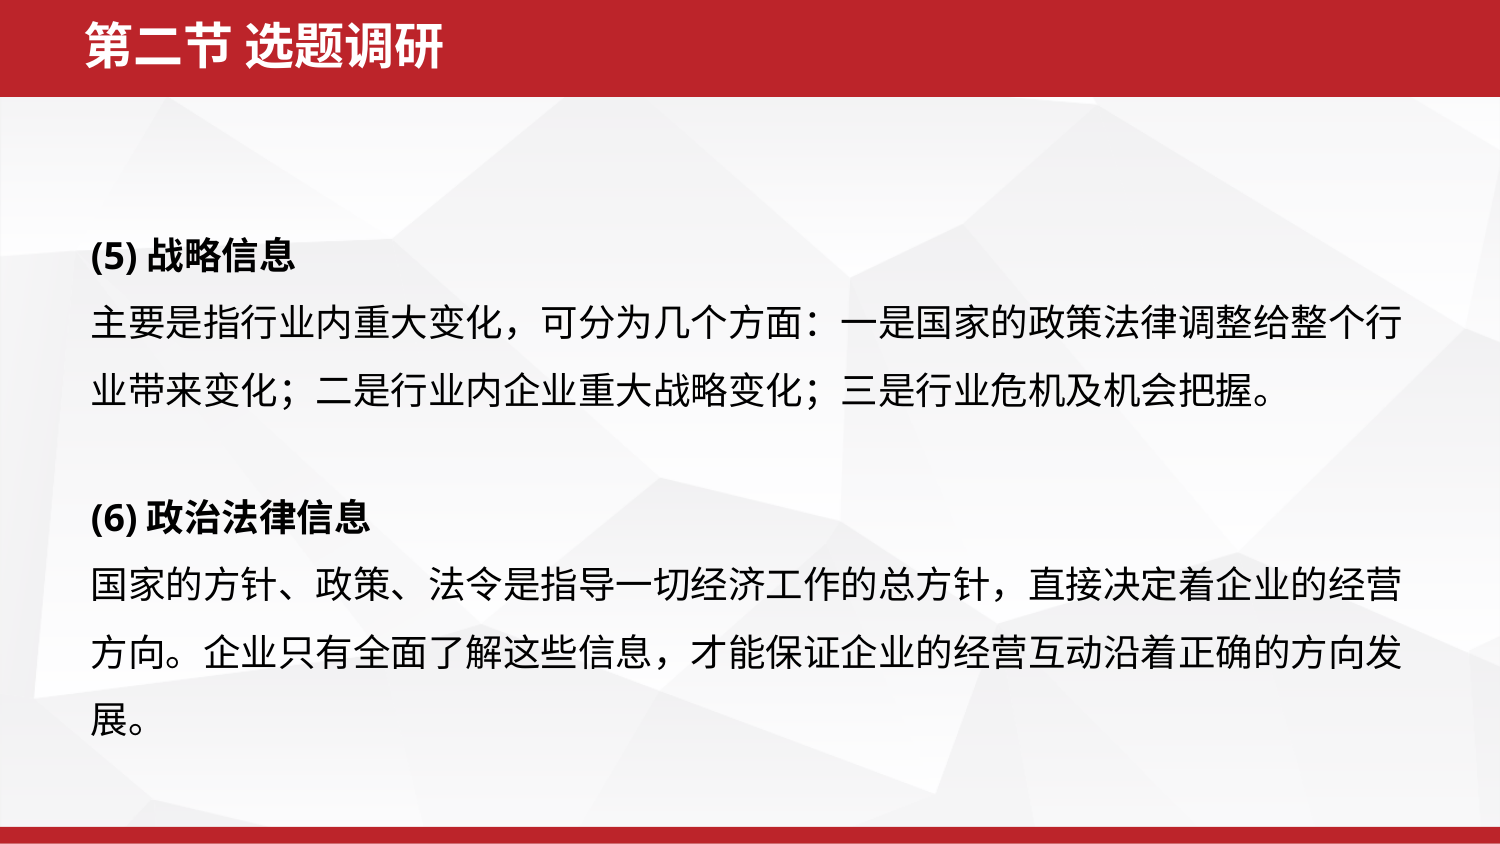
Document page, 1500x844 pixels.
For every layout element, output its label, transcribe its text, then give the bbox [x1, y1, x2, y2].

text_box (5)战略信息 主要是指行业内重大变化，可分为几个方面：一是国家的政策法律调整给整个行业带来变化；二是行业内企业重大战略变化；三是行业危机及机会把握。 [79, 203, 1446, 418]
text_box (6)政治法律信息 国家的方针、政策、法令是指导一切经济工作的总方针，直接决定着企业的经营方向。企业只有全面了解这些信息，才能保证企业的经营互动沿着正确的方向发展。 [79, 465, 1446, 747]
picture [0, 97, 1500, 826]
title 第二节 选题调研 [71, 0, 1200, 97]
